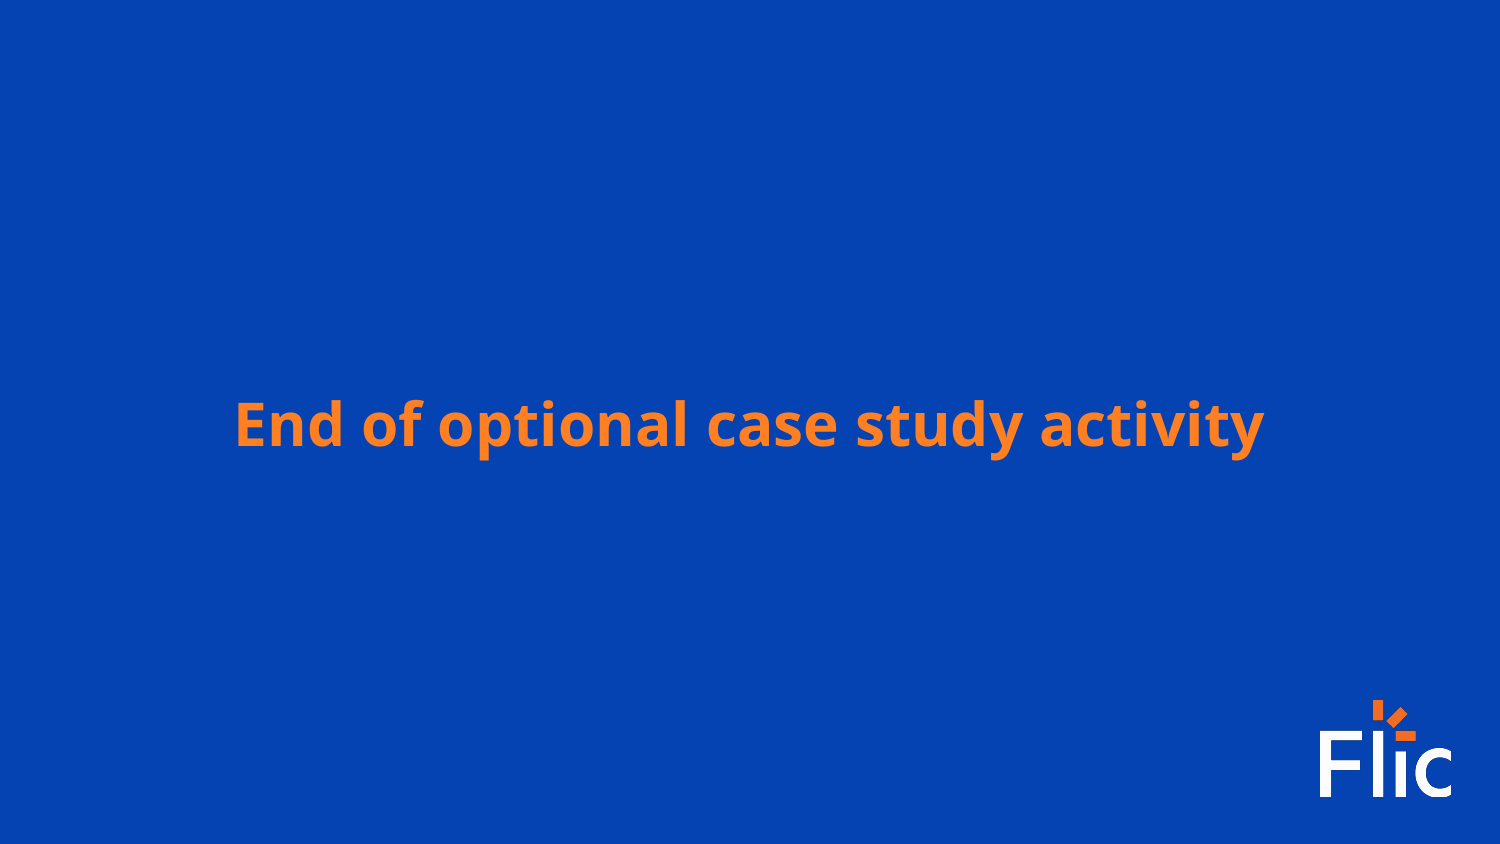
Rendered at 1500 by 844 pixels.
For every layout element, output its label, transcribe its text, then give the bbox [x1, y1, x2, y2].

text_box End of optional case study activity [86, 379, 1414, 465]
picture [1320, 700, 1451, 797]
